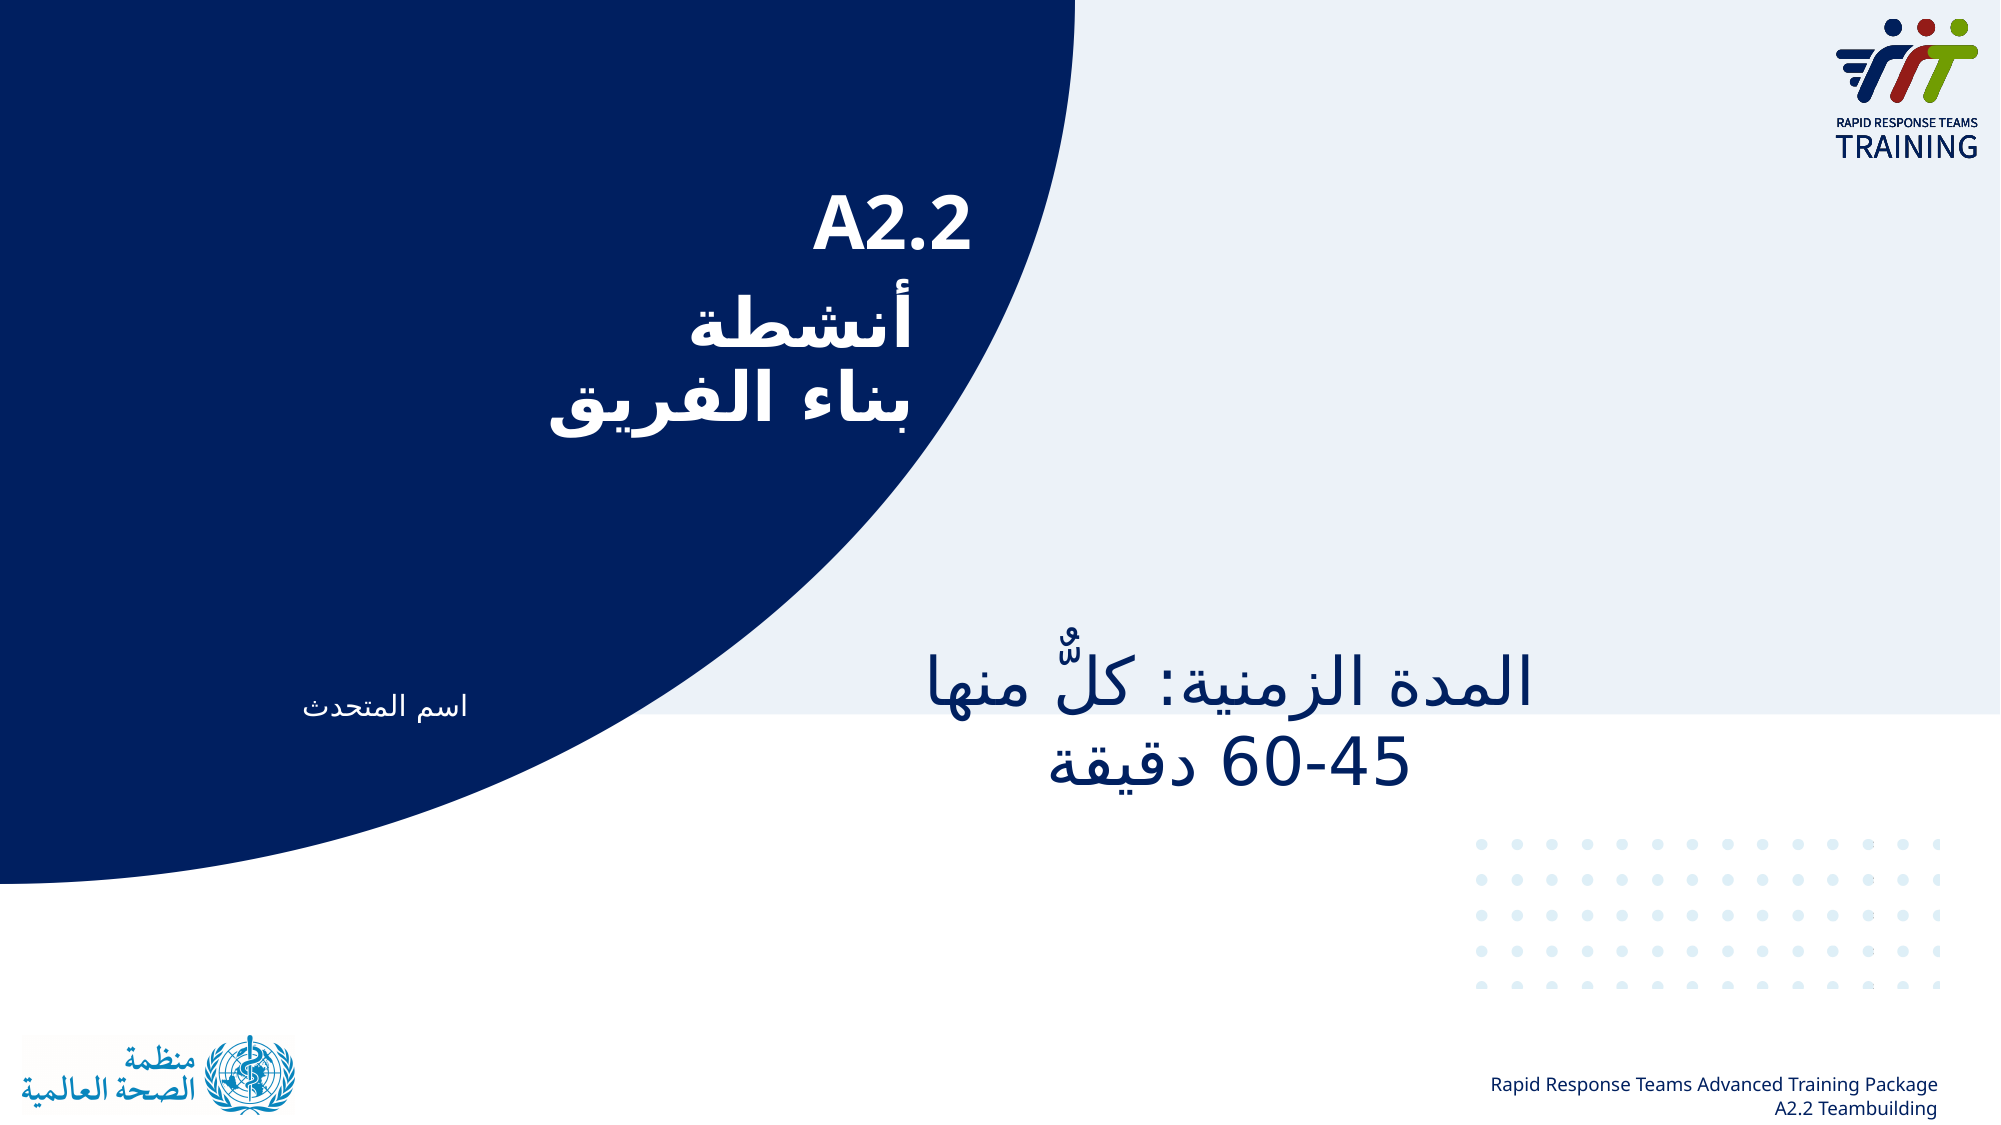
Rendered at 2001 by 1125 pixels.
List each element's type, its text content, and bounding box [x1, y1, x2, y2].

picture [0, 0, 1075, 884]
text_box A2.2 [0, 167, 980, 273]
picture [22, 1035, 295, 1115]
picture [1476, 839, 1940, 989]
picture [1835, 19, 1978, 167]
picture [252, 1050, 258, 1059]
text_box اسم المتحدث [93, 680, 476, 730]
text_box المدة الزمنية: كلٌّ منها 45-60 دقيقة [856, 631, 1604, 806]
title أنشطة بناء الفريق [78, 273, 924, 602]
